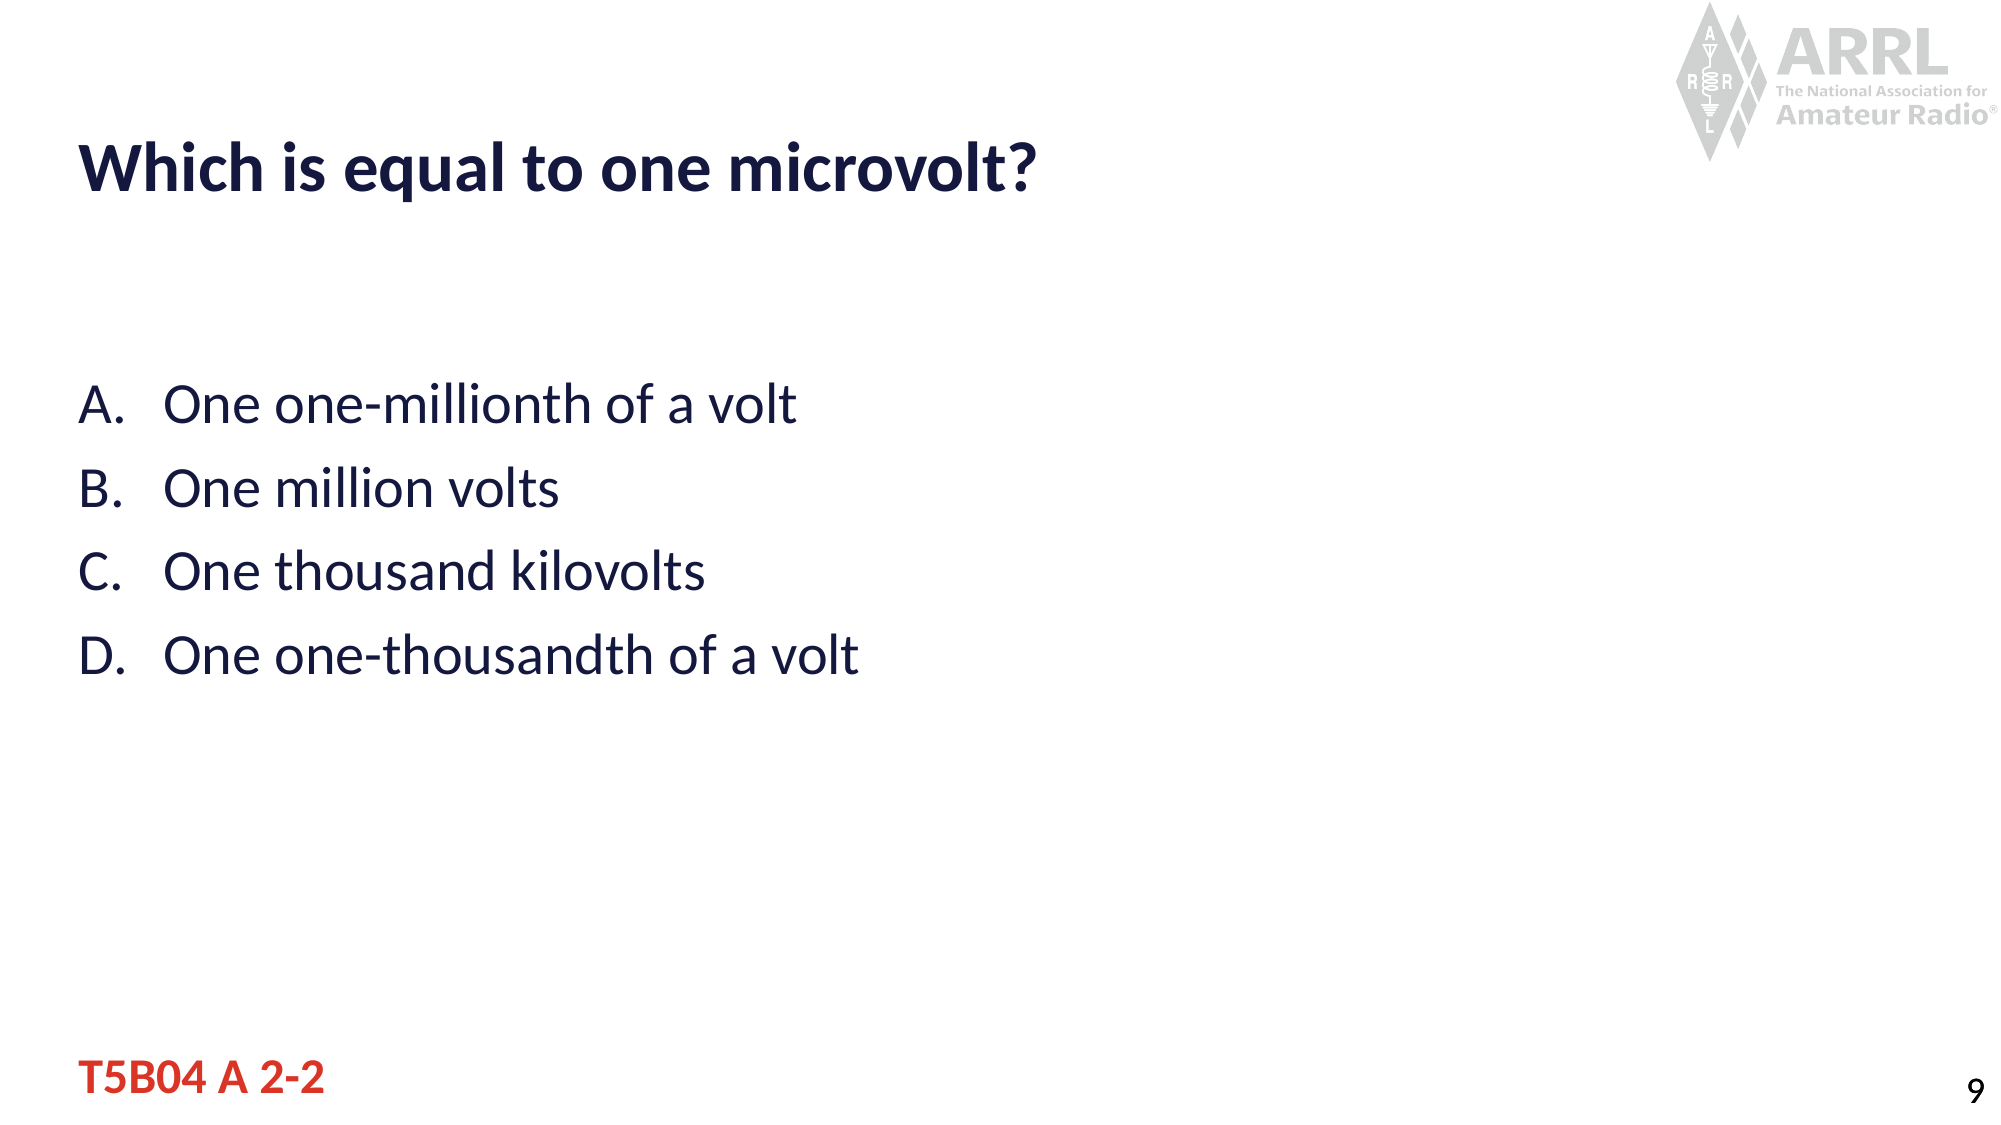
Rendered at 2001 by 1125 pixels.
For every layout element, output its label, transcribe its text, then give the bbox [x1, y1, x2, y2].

list One one-millionth of a volt One million volts One thousand kilovolts One one-thousandth of a volt [63, 365, 1863, 989]
picture [1674, 0, 2000, 164]
text_box T5B04 A 2-2 [63, 1036, 921, 1112]
title Which is equal to one microvolt? [63, 59, 1863, 278]
